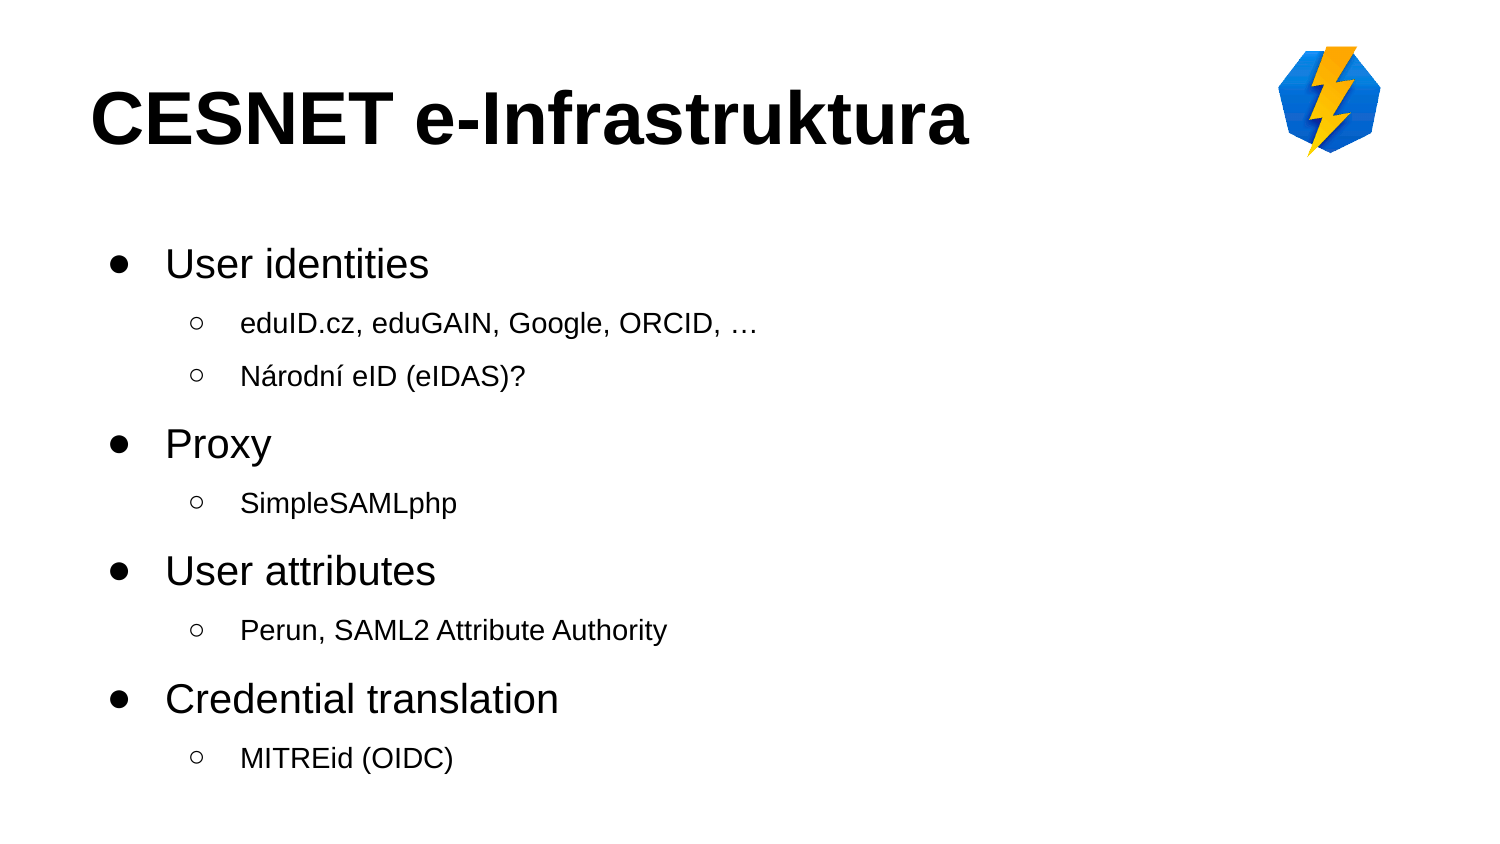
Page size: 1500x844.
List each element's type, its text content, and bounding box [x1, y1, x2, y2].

list User identities eduID.cz, eduGAIN, Google, ORCID, … Národní eID (eIDAS)? Proxy SimpleSAMLphp User attributes Perun, SAML2 Attribute Authority Credential translation MITREid (OIDC) [75, 196, 1425, 808]
title CESNET e-Infrastruktura [75, 33, 1425, 175]
